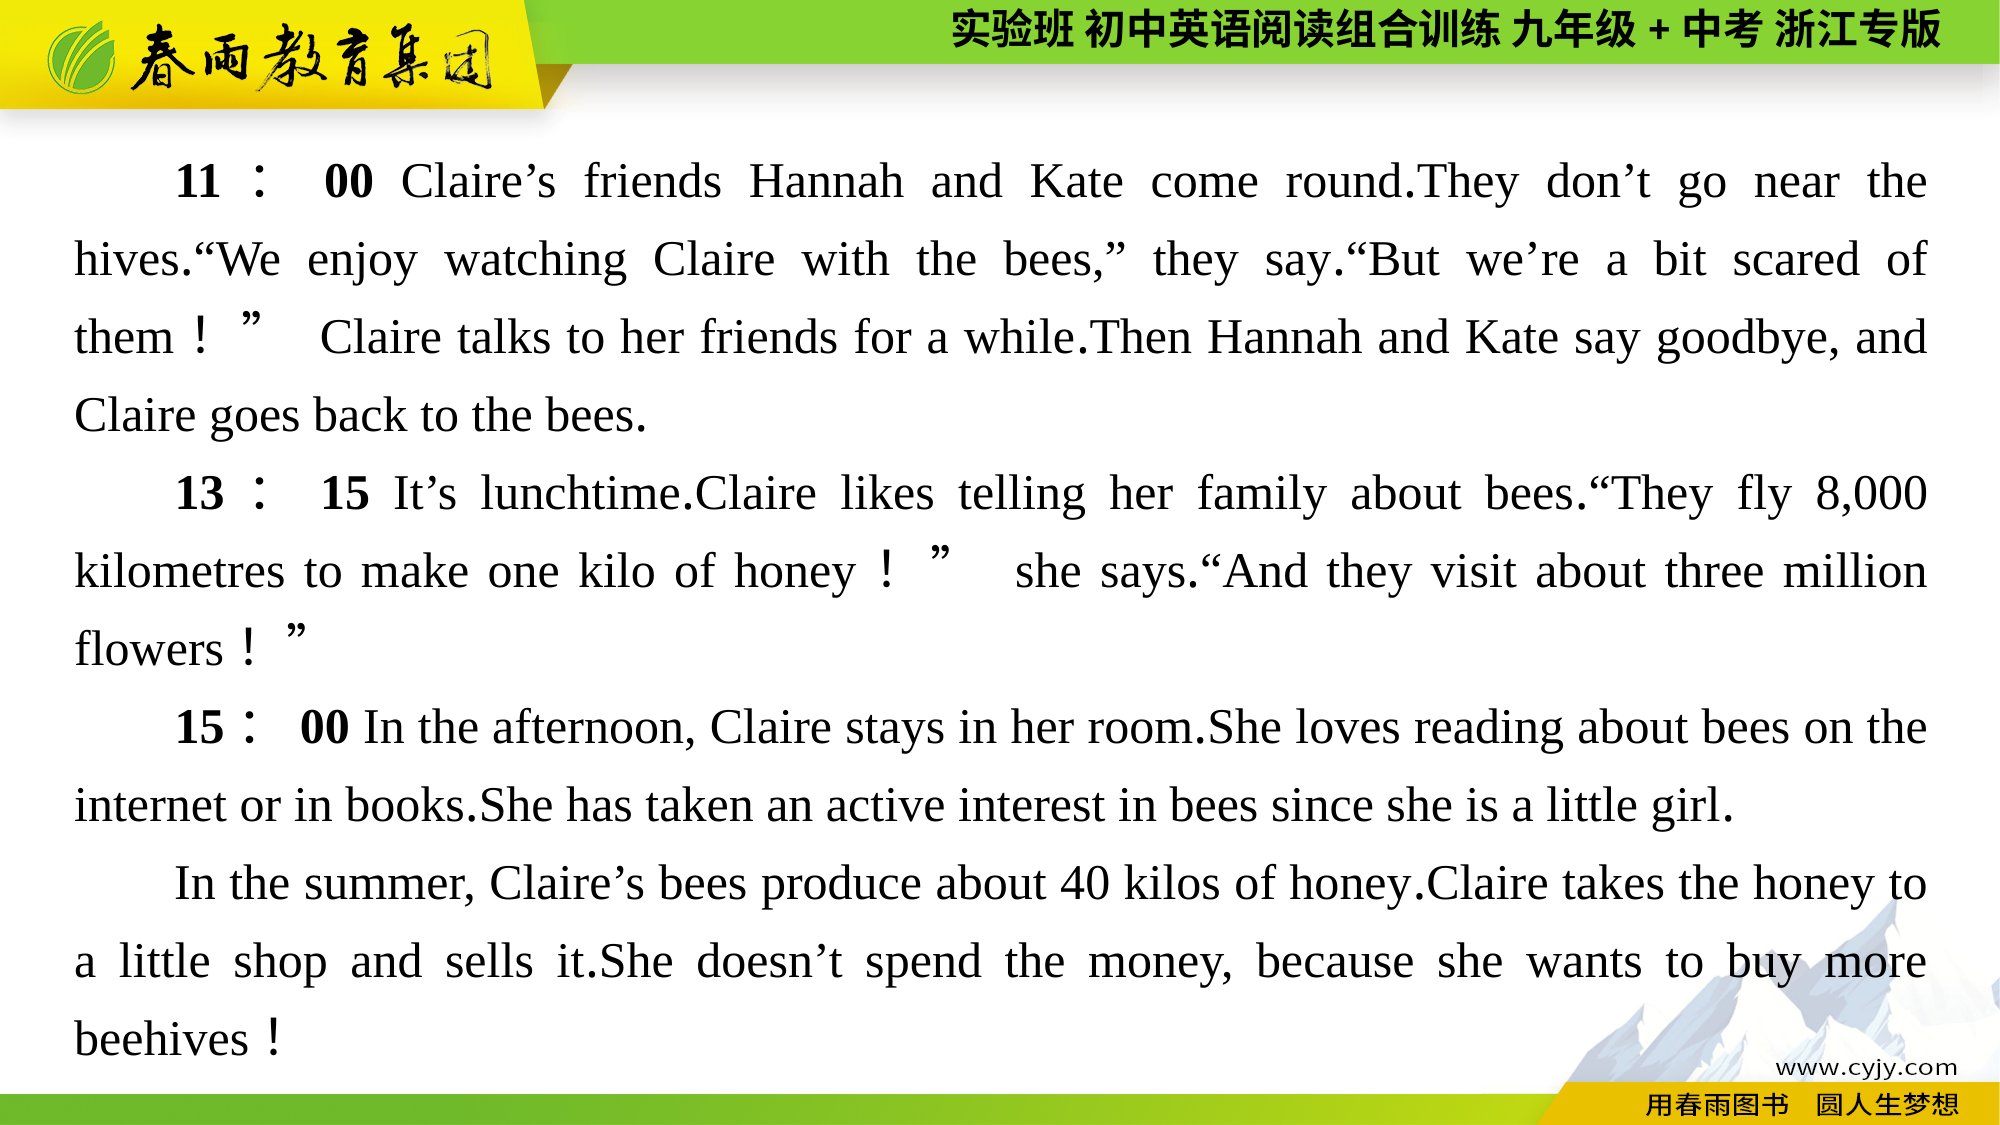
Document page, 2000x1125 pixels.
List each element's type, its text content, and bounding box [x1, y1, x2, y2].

picture [0, 0, 2000, 1125]
list 11：00 Claire’s friends Hannah and Kate come round.They don’t go near the hives.“We enjoy watching Claire with the bees,” they say.“But we’re a bit scared of them！” Claire talks to her friends for a while.Then Hannah and Kate say goodbye, and Claire goes back to the bees. 13：15 It’s lunchtime.Claire likes telling her family about bees.“They fly 8,000 kilometres to make one kilo of honey！” she says.“And they visit about three million flowers！” 15：00 In the afternoon, Claire stays in her room.She loves reading about bees on the internet or in books.She has taken an active interest in bees since she is a little girl. In the summer, Claire’s bees produce about 40 kilos of honey.Claire takes the honey to a little shop and sells it.She doesn’t spend the money, because she wants to buy more beehives！ [59, 122, 1944, 1075]
